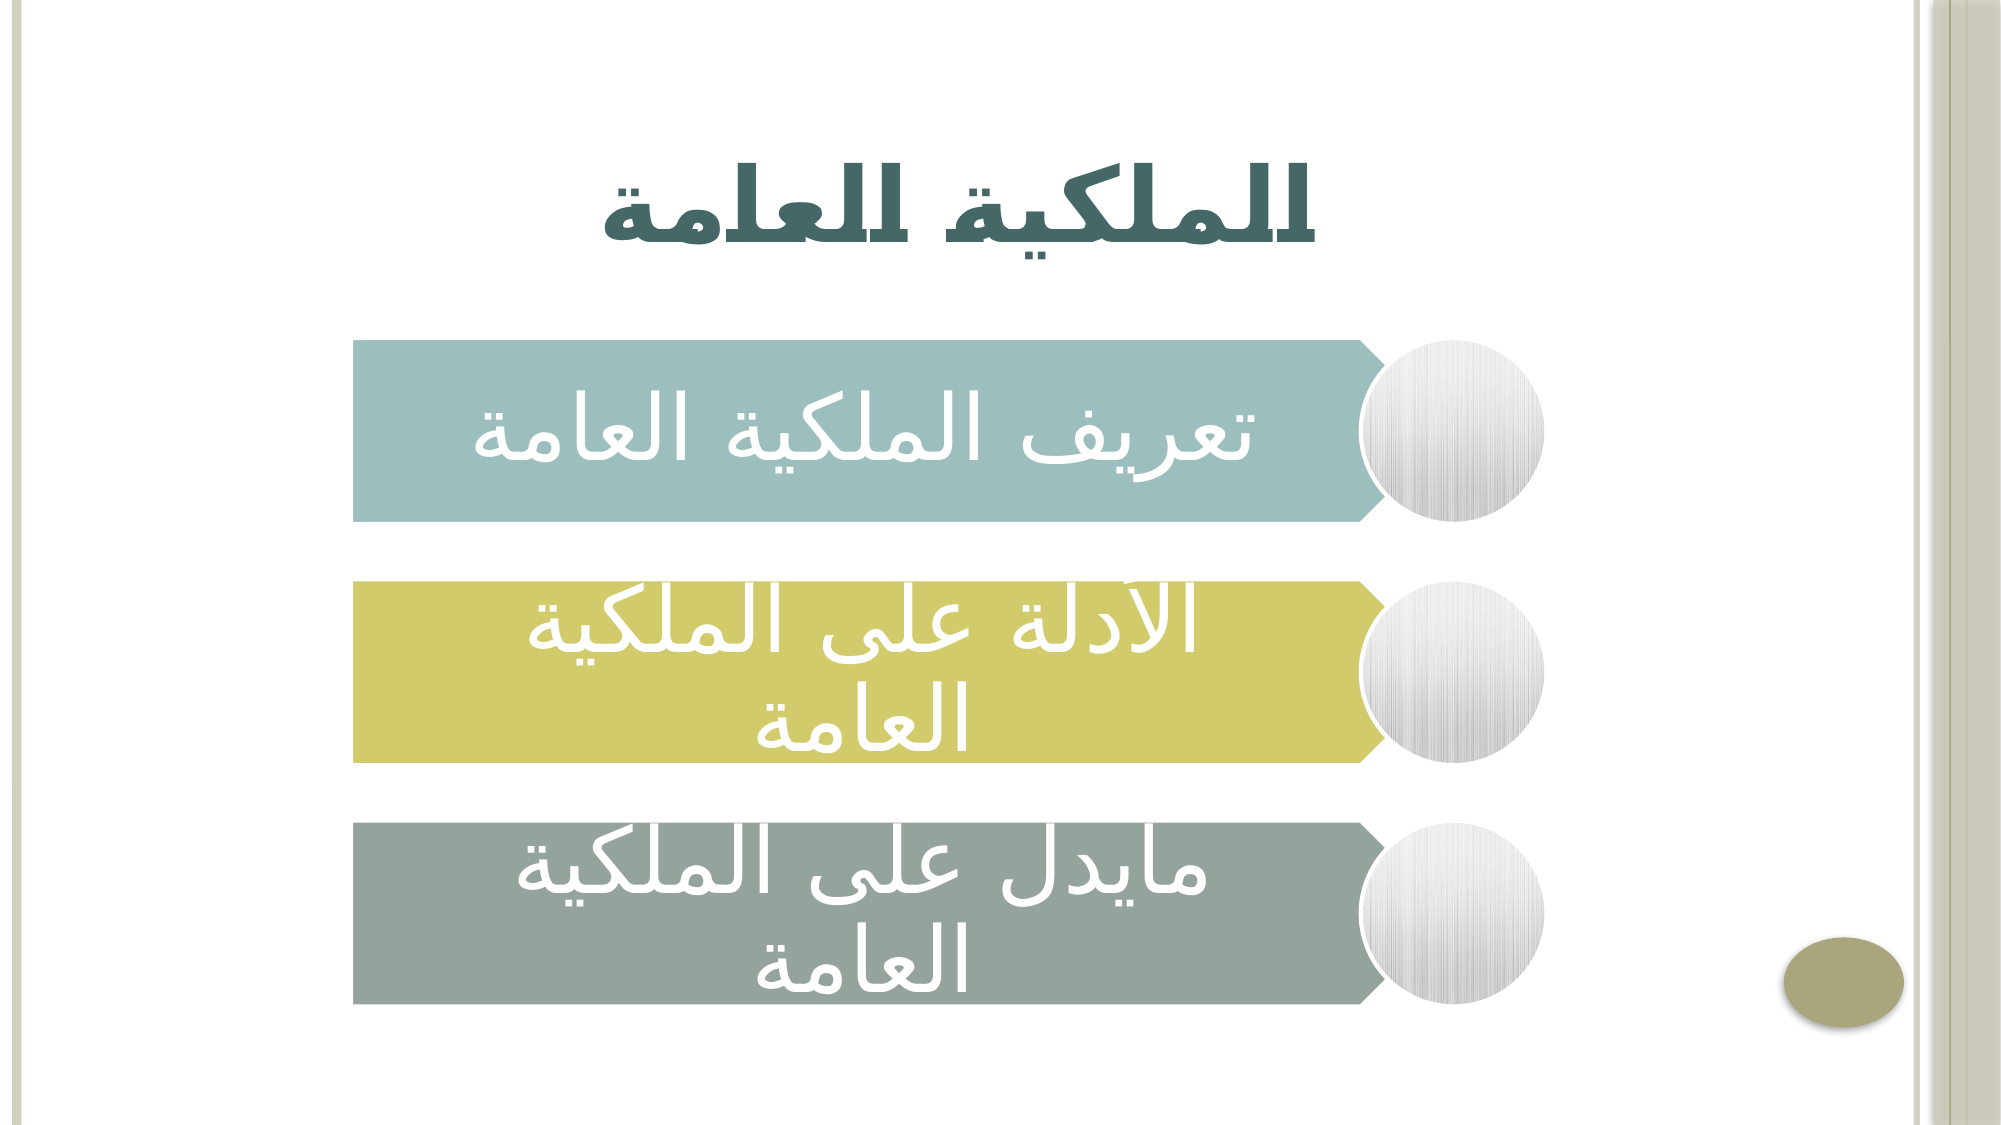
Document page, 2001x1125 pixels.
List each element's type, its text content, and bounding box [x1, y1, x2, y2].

text_box الملكية العامة [363, 130, 1551, 271]
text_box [119, 337, 1779, 1008]
